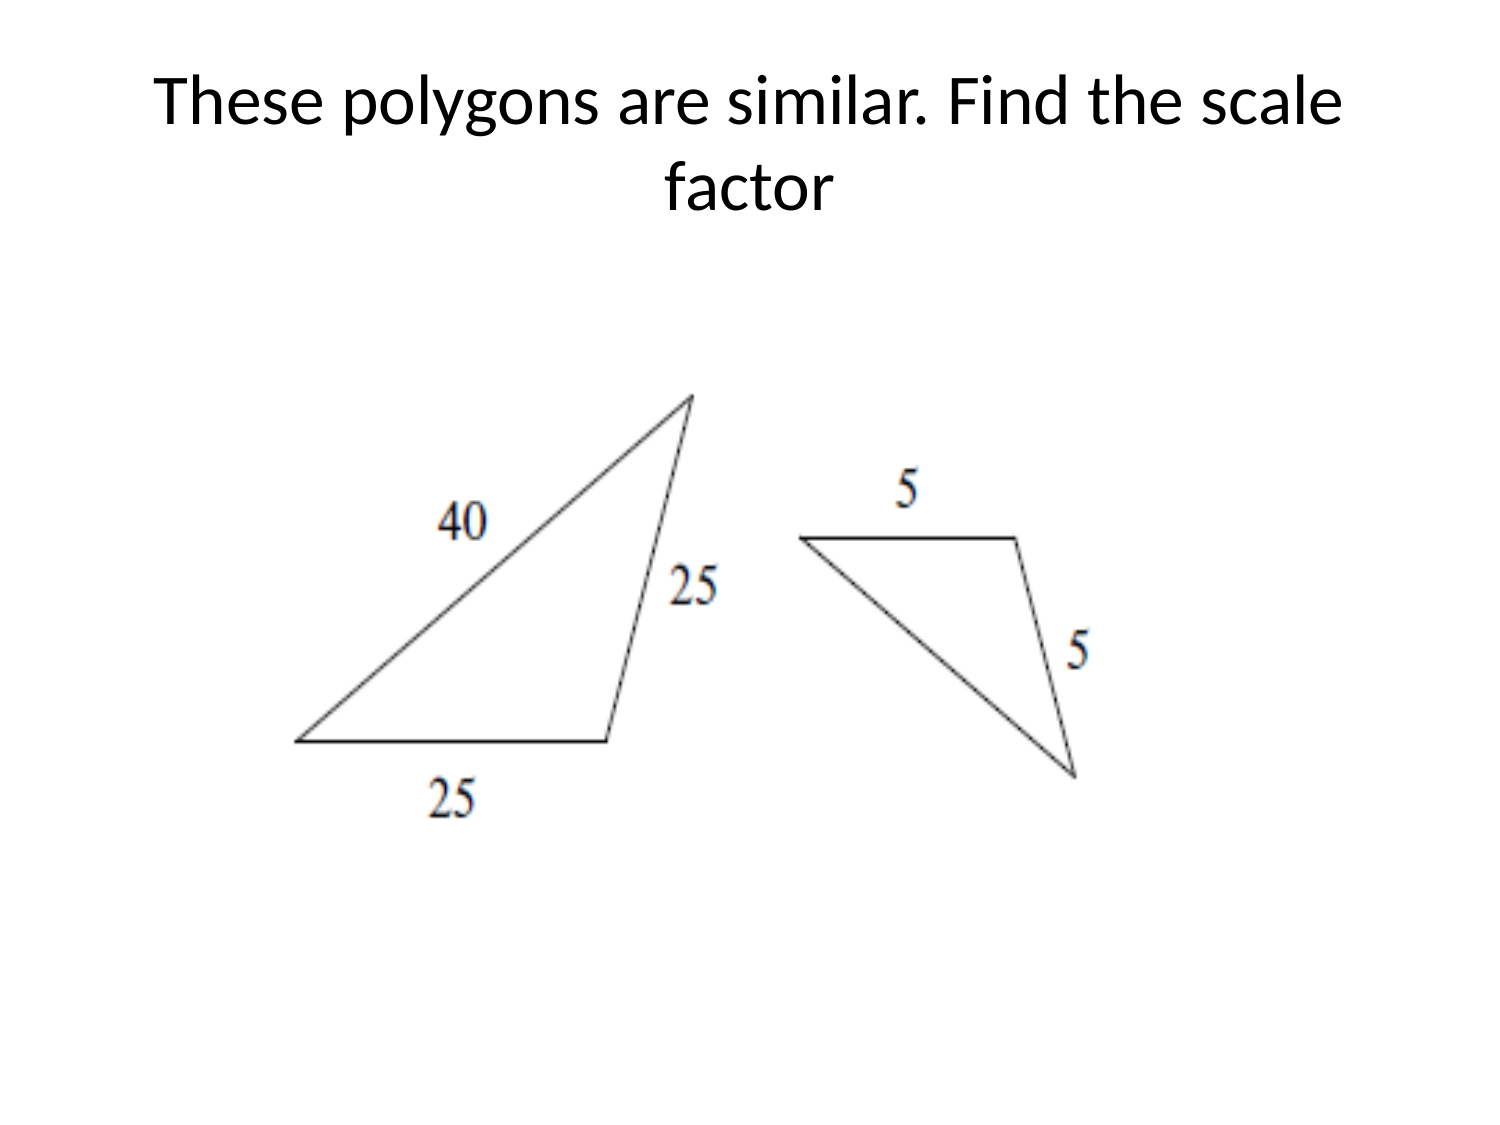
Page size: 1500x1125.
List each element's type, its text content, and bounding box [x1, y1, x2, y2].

title These polygons are similar. Find the scale factor [75, 45, 1425, 233]
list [287, 299, 1138, 951]
